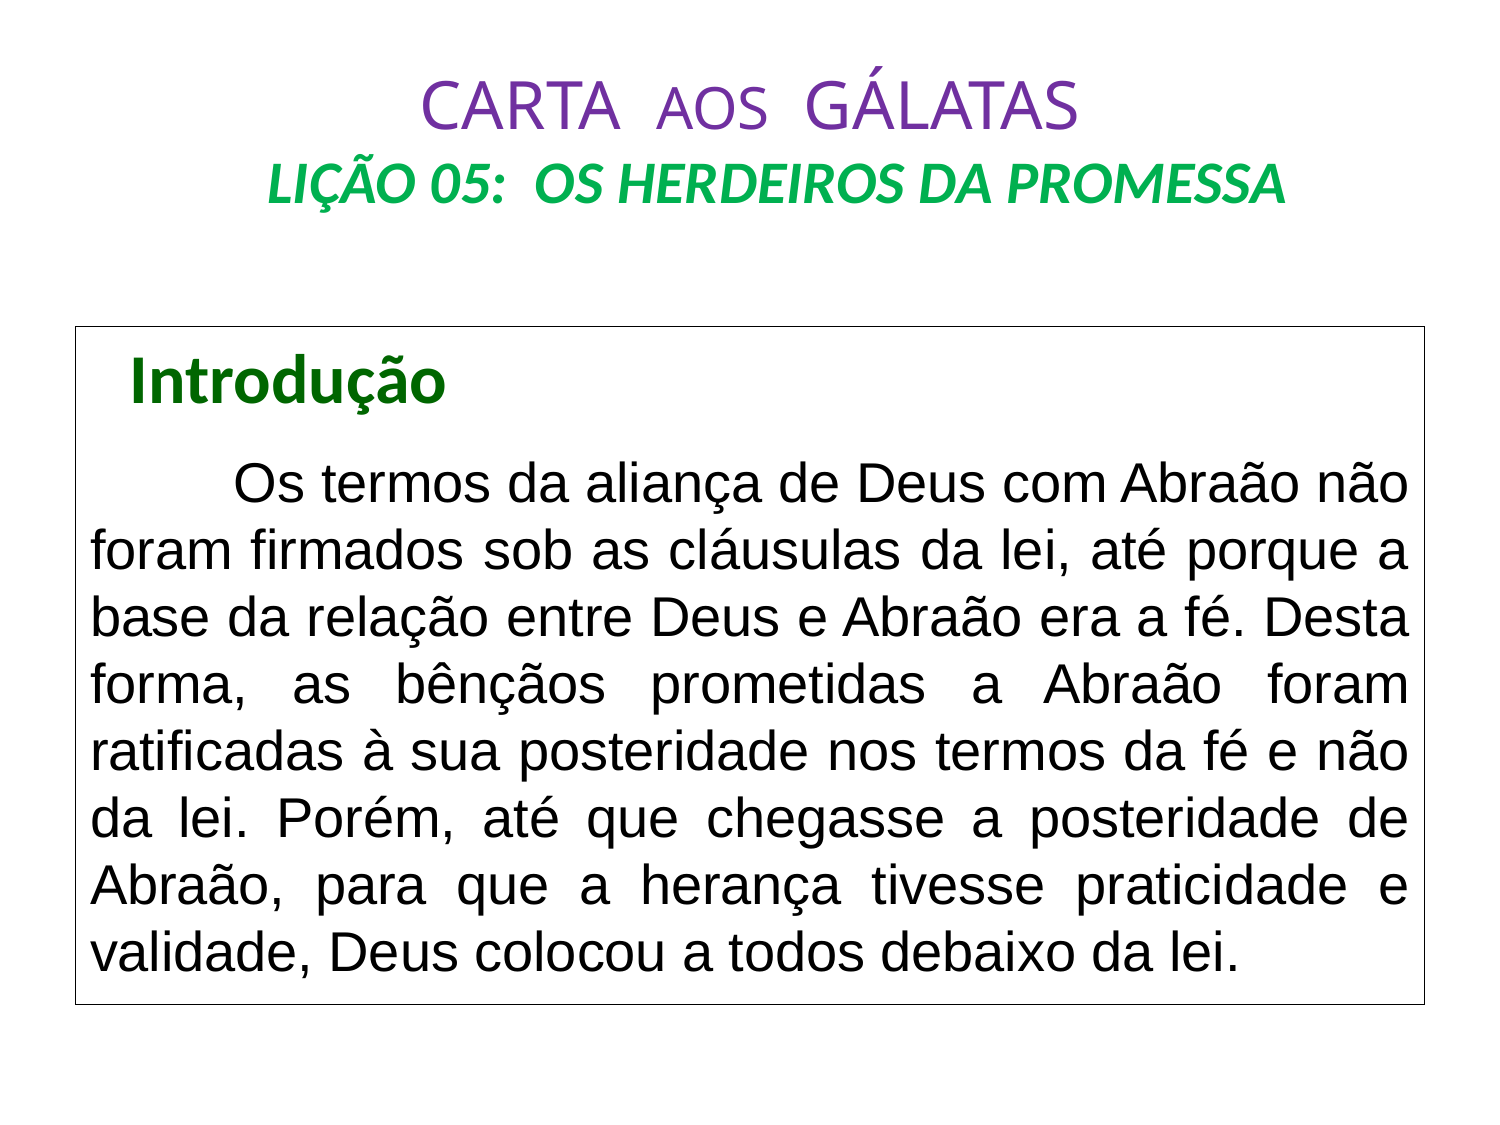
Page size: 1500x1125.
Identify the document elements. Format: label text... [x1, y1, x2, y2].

title CARTA AOS GÁLATAS LIÇÃO 05: OS HERDEIROS DA PROMESSA [75, 45, 1425, 233]
list Introdução Os termos da aliança de Deus com Abraão não foram firmados sob as cláusulas da lei, até porque a base da relação entre Deus e Abraão era a fé. Desta forma, as bênçãos prometidas a Abraão foram ratificadas à sua posteridade nos termos da fé e não da lei. Porém, até que chegasse a posteridade de Abraão, para que a herança tivesse praticidade e validade, Deus colocou a todos debaixo da lei. [75, 326, 1425, 1005]
